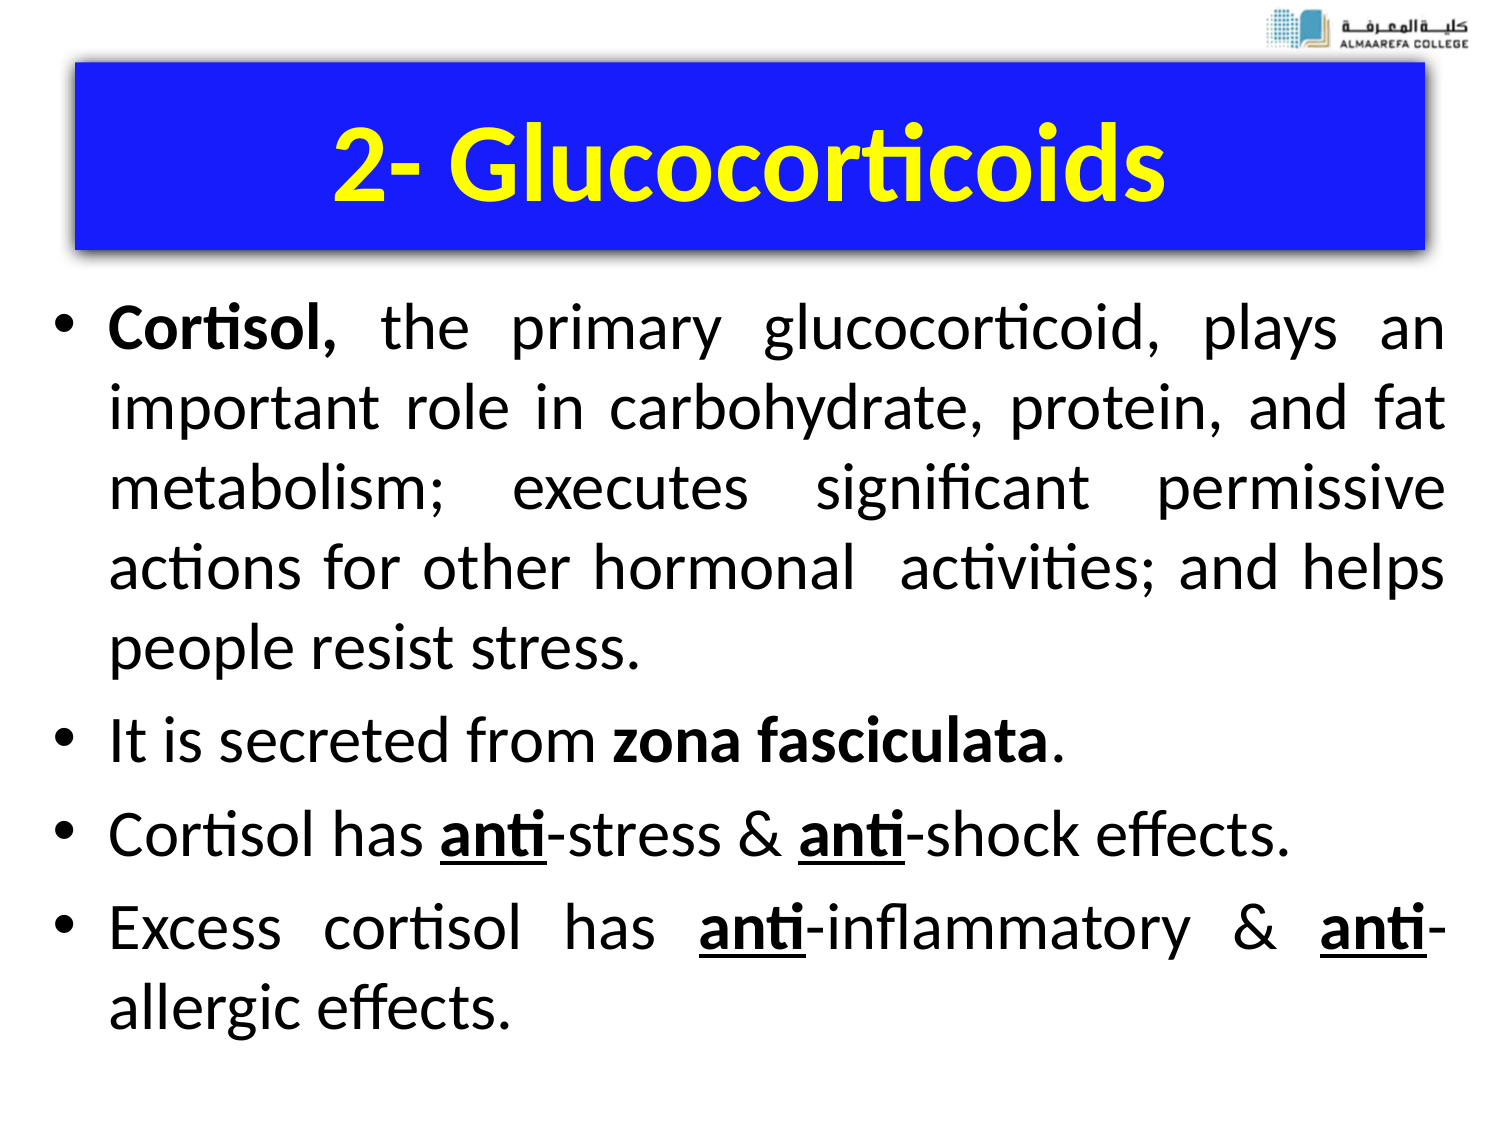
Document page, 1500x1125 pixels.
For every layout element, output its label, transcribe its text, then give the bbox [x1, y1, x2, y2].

picture [1262, 0, 1473, 65]
list Cortisol, the primary glucocorticoid, plays an important role in carbohydrate, protein, and fat metabolism; executes significant permissive actions for other hormonal activities; and helps people resist stress. It is secreted from zona fasciculata. Cortisol has anti-stress & anti-shock effects. Excess cortisol has anti-inflammatory & anti-allergic effects. [37, 275, 1463, 1100]
title 2- Glucocorticoids [75, 62, 1425, 250]
